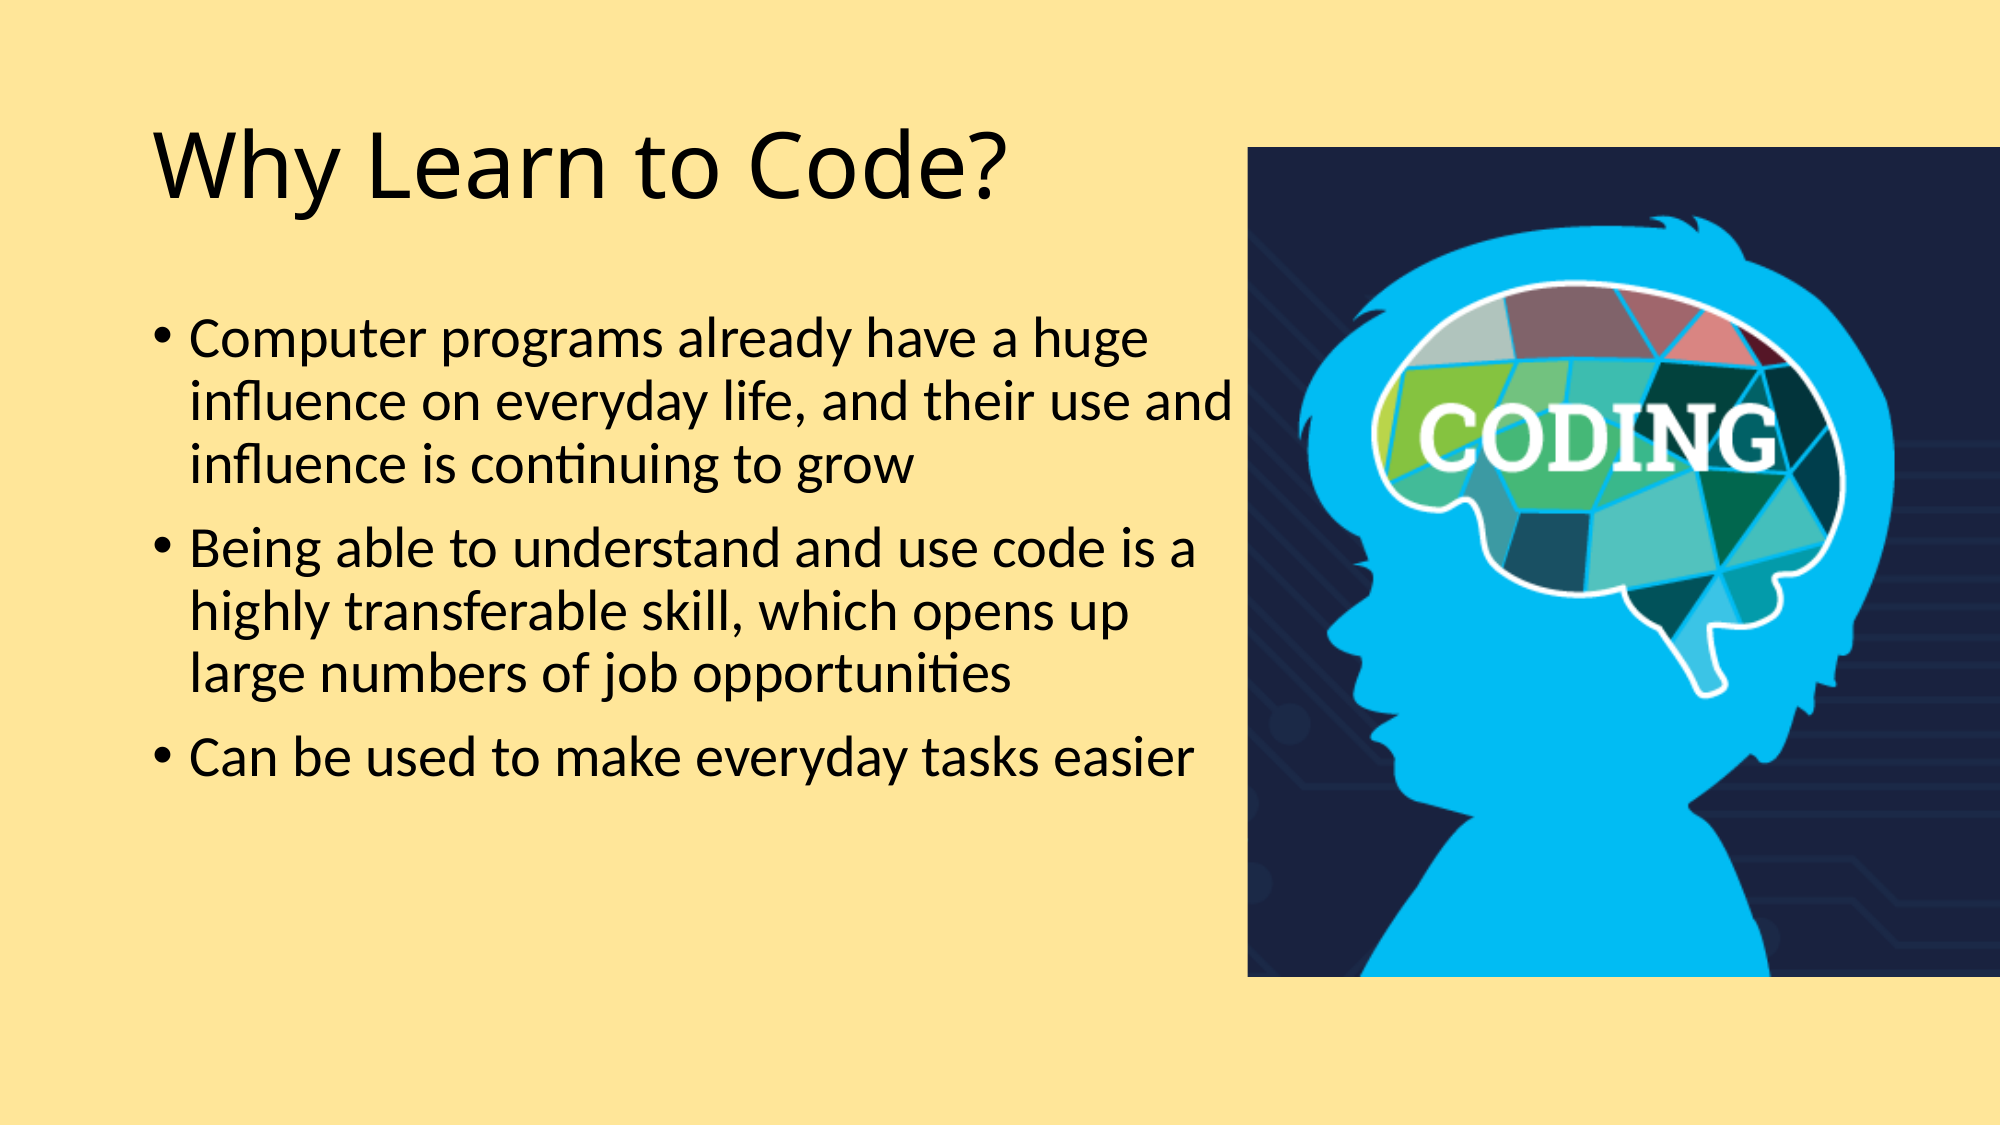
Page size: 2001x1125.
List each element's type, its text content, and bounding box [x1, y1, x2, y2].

picture [1247, 147, 2000, 977]
title Why Learn to Code? [137, 59, 1863, 278]
list Computer programs already have a huge influence on everyday life, and their use and influence is continuing to grow Being able to understand and use code is a highly transferable skill, which opens up large numbers of job opportunities Can be used to make everyday tasks easier [137, 299, 1258, 1014]
picture [1372, 280, 1846, 699]
